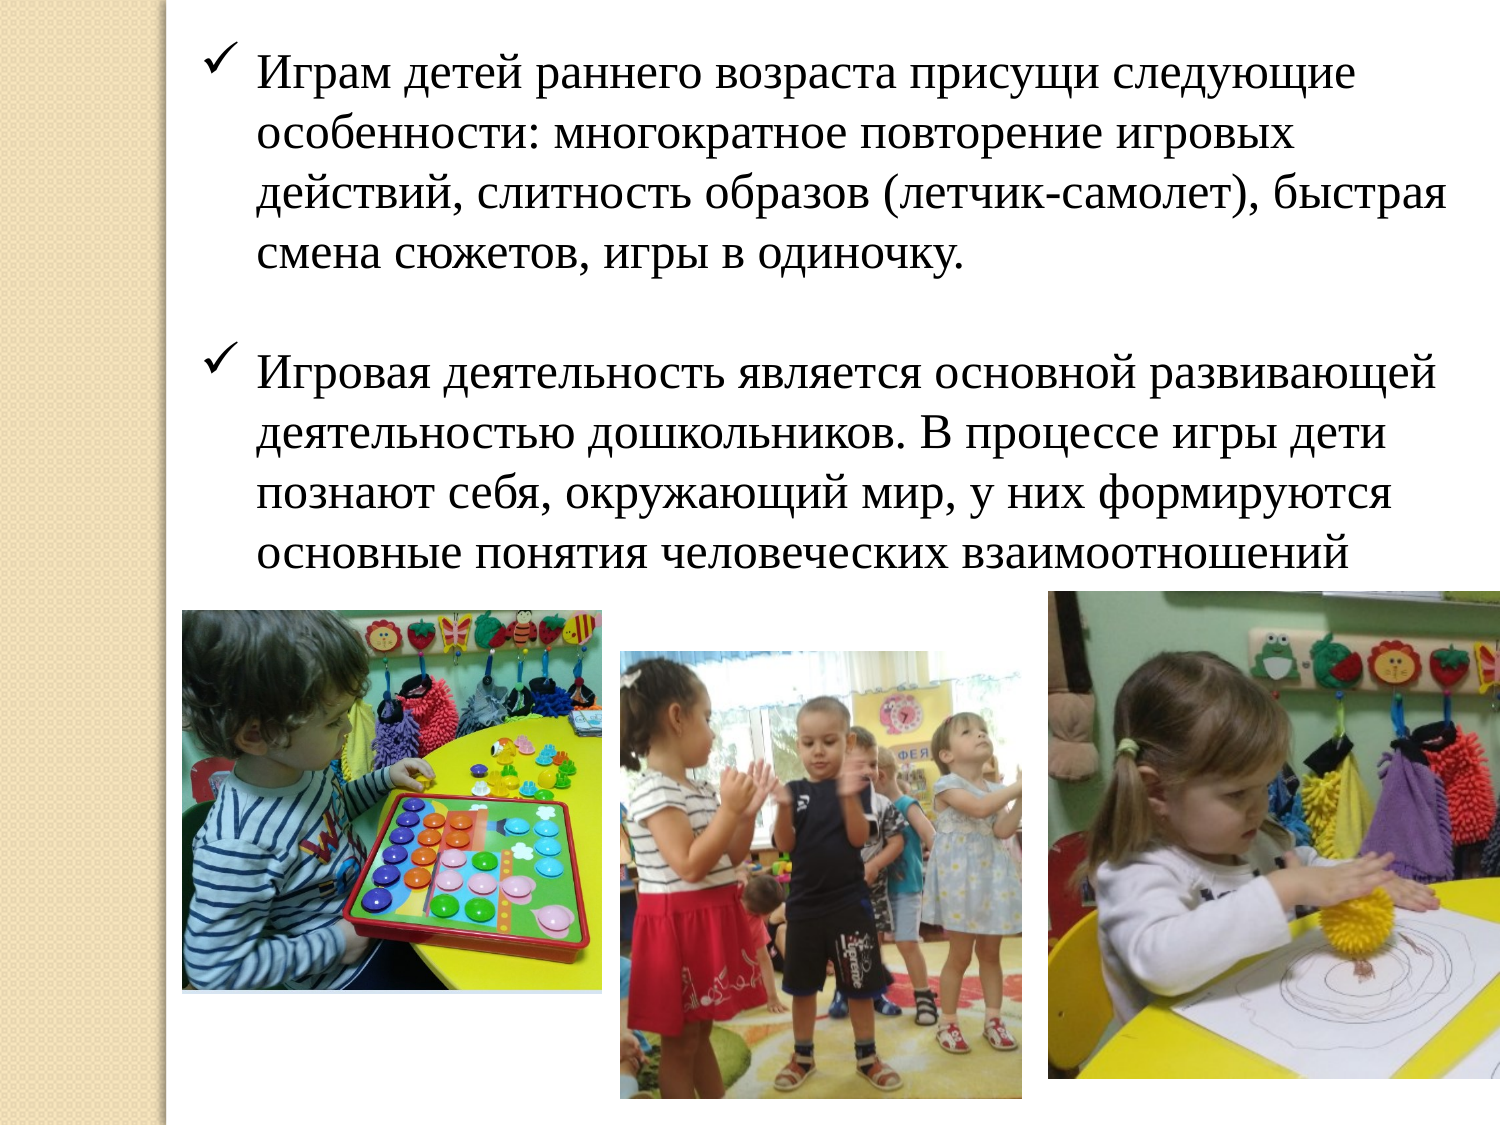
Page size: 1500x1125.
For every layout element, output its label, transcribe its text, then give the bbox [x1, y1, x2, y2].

picture [1048, 591, 1500, 1080]
picture [182, 610, 602, 994]
text_box Играм детей раннего возраста присущи следующие особенности: многократное повторение игровых действий, слитность образов (летчик-самолет), быстрая смена сюжетов, игры в одиночку. Игровая деятельность является основной развивающей деятельностью дошкольников. В процессе игры дети познают себя, окружающий мир, у них формируются основные понятия человеческих взаимоотношений [185, 30, 1500, 586]
picture [619, 651, 1022, 1099]
